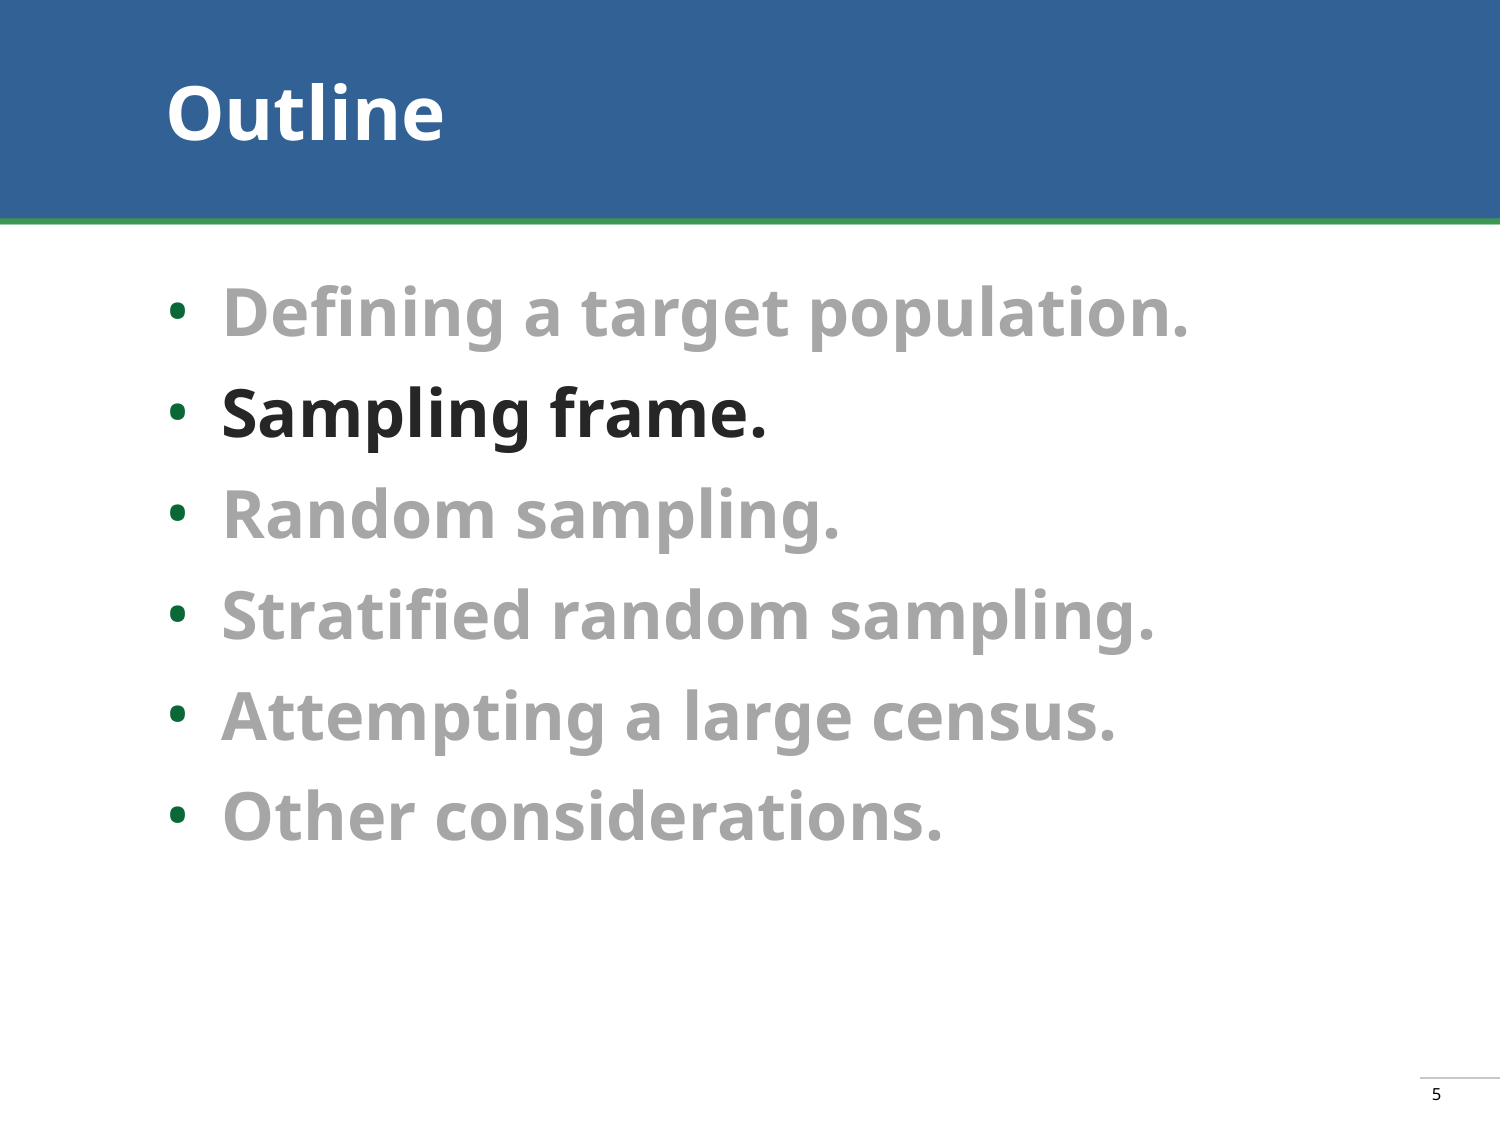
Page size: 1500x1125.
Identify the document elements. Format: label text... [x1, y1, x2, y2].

title Outline [150, 0, 1350, 221]
list Defining a target population. Sampling frame. Random sampling. Stratified random sampling. Attempting a large census. Other considerations. [150, 262, 1350, 1005]
picture [0, 0, 1500, 1125]
slide_number 5 [1431, 1085, 1458, 1106]
